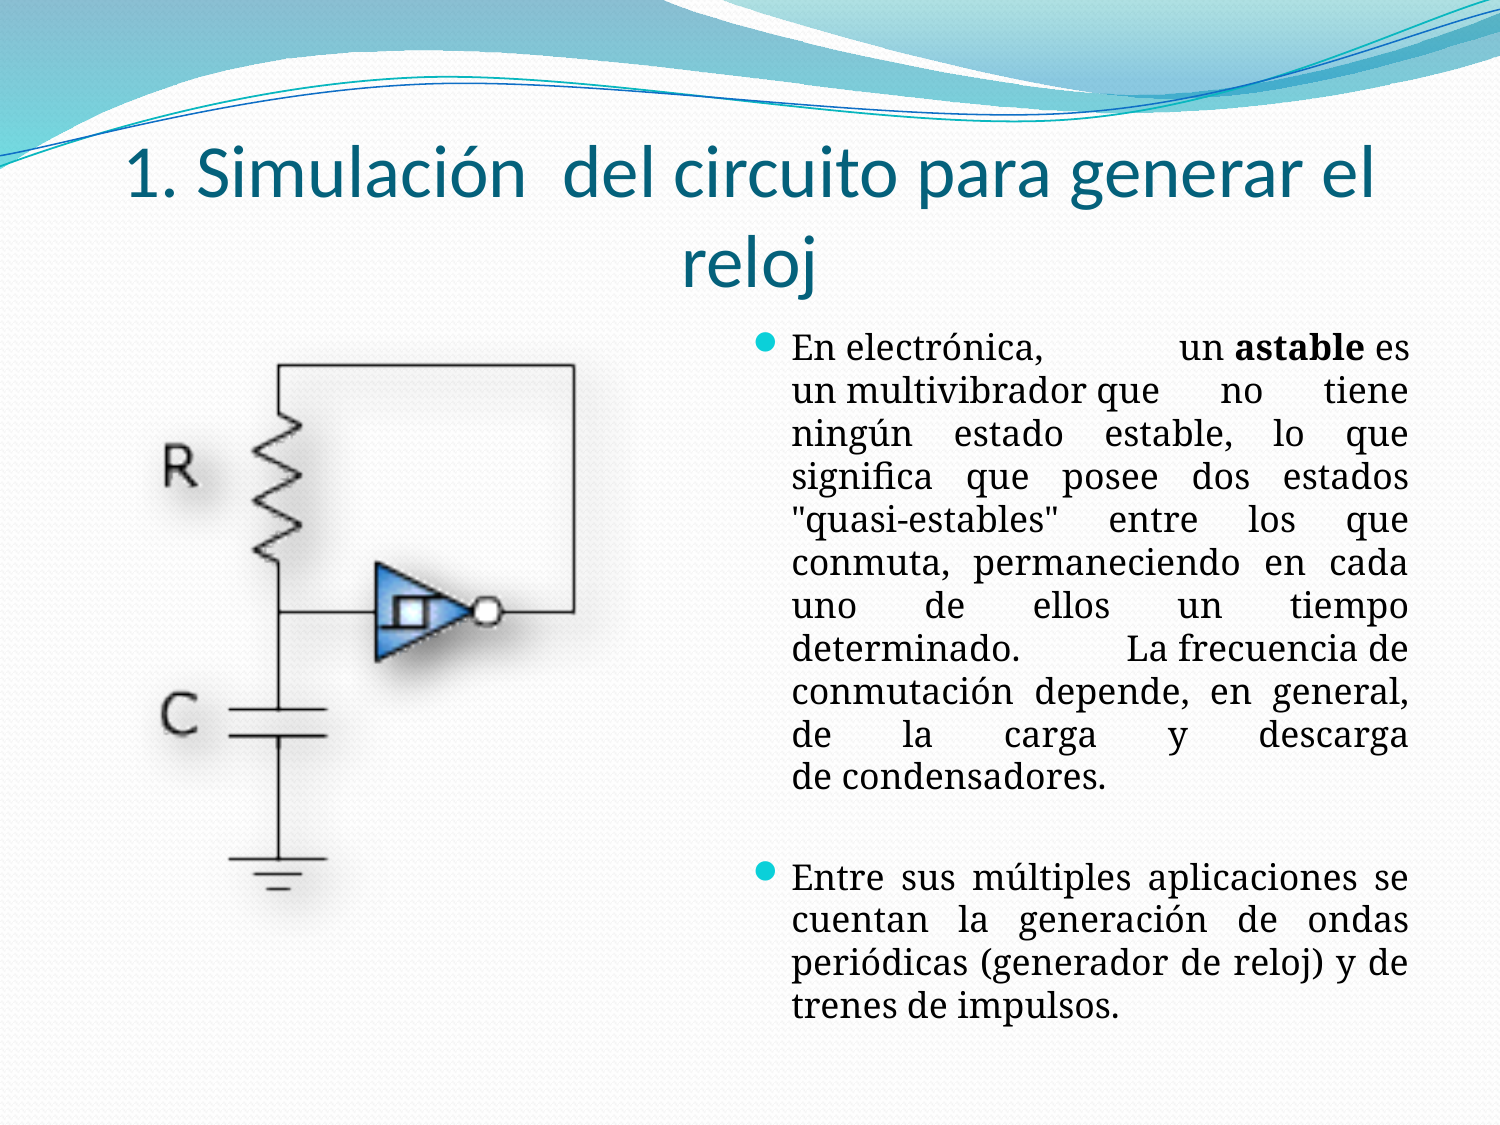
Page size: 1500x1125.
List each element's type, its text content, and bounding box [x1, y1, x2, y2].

list En electrónica, un astable es un multivibrador que no tiene ningún estado estable, lo que significa que posee dos estados "quasi-estables" entre los que conmuta, permaneciendo en cada uno de ellos un tiempo determinado. La frecuencia de conmutación depende, en general, de la carga y descarga de condensadores. Entre sus múltiples aplicaciones se cuentan la generación de ondas periódicas (generador de reloj) y de trenes de impulsos. [738, 317, 1425, 1038]
title 1. Simulación del circuito para generar el reloj [75, 115, 1425, 303]
picture [147, 361, 581, 896]
